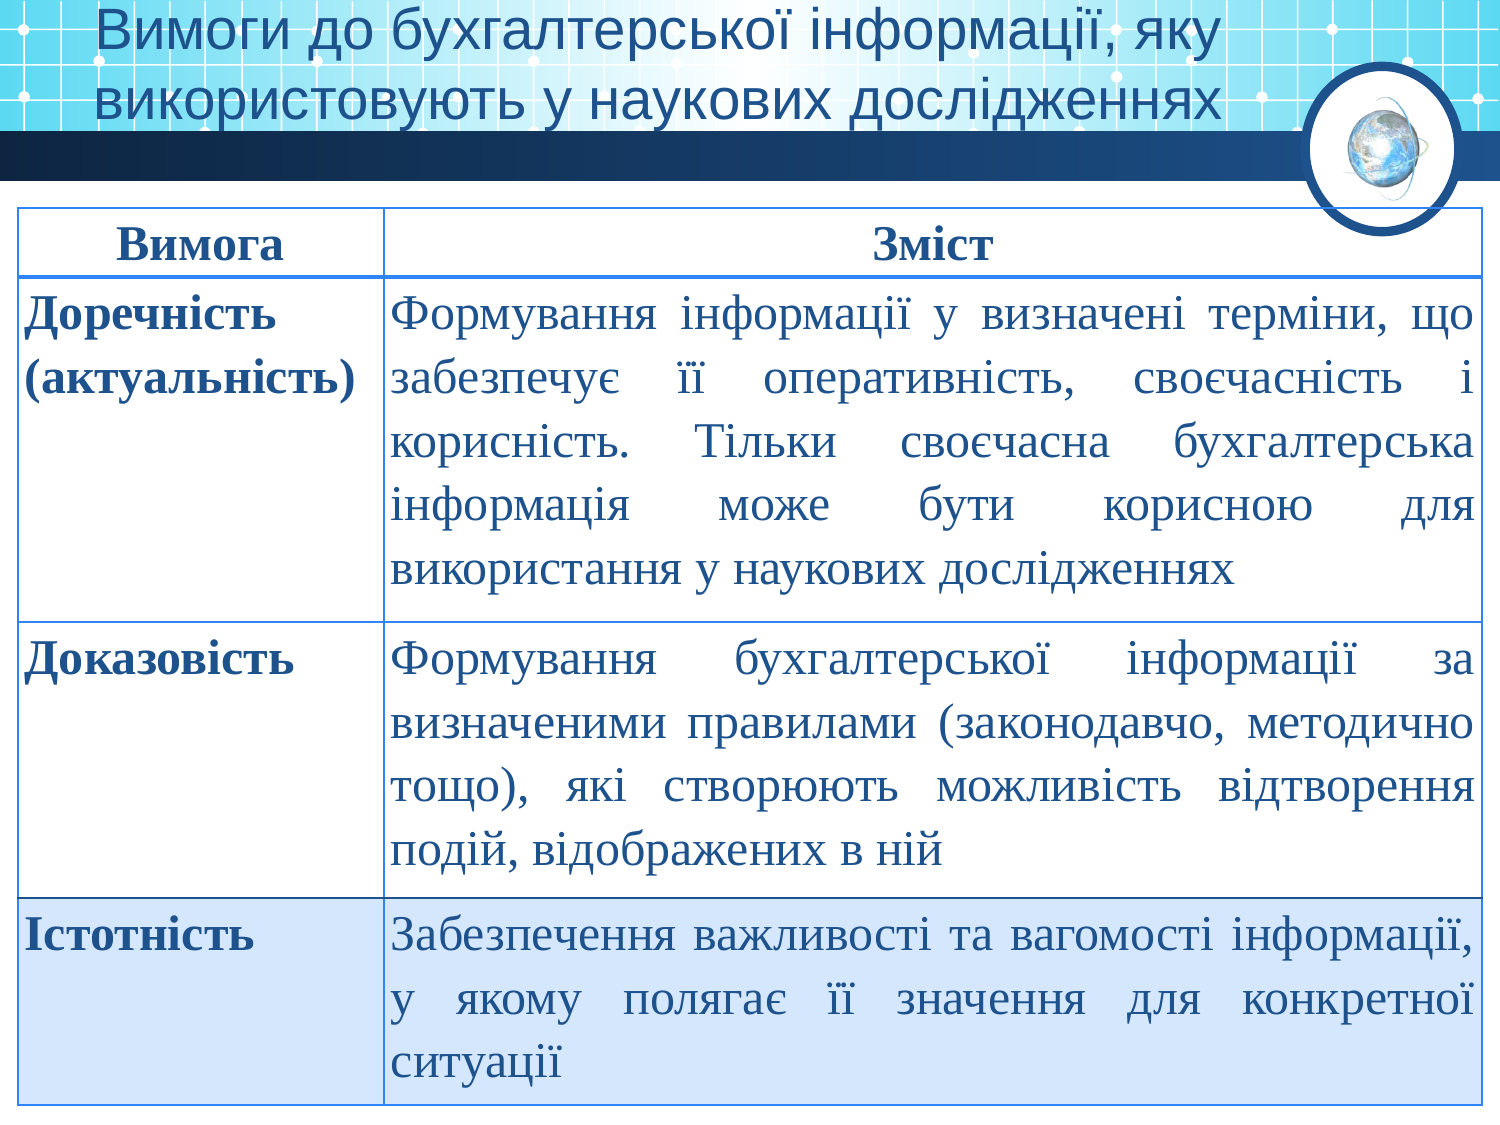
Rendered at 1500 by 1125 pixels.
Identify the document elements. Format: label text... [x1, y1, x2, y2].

table_cell Формування інформації у визначені терміни, що забезпечує її оперативність, своєчасність і корисність. Тільки своєчасна бухгалтерська інформація може бути корисною для використання у наукових дослідженнях [385, 279, 1481, 621]
table_cell Доказовість [19, 623, 383, 897]
table_cell Формування бухгалтерської інформації за визначеними правилами (законодавчо, методично тощо), які створюють можливість відтворення подій, відображених в ній [385, 623, 1481, 897]
table_cell Істотність [19, 899, 383, 1104]
table_header Зміст [385, 209, 1481, 275]
picture [1310, 72, 1454, 207]
table_header Вимога [19, 209, 383, 275]
text_box Вимоги до бухгалтерської інформації, яку використовують у наукових дослідженнях [0, 0, 1317, 139]
table_cell Забезпечення важливості та вагомості інформації, у якому полягає її значення для конкретної ситуації [385, 899, 1481, 1104]
table_cell Доречність (актуальність) [19, 279, 383, 621]
